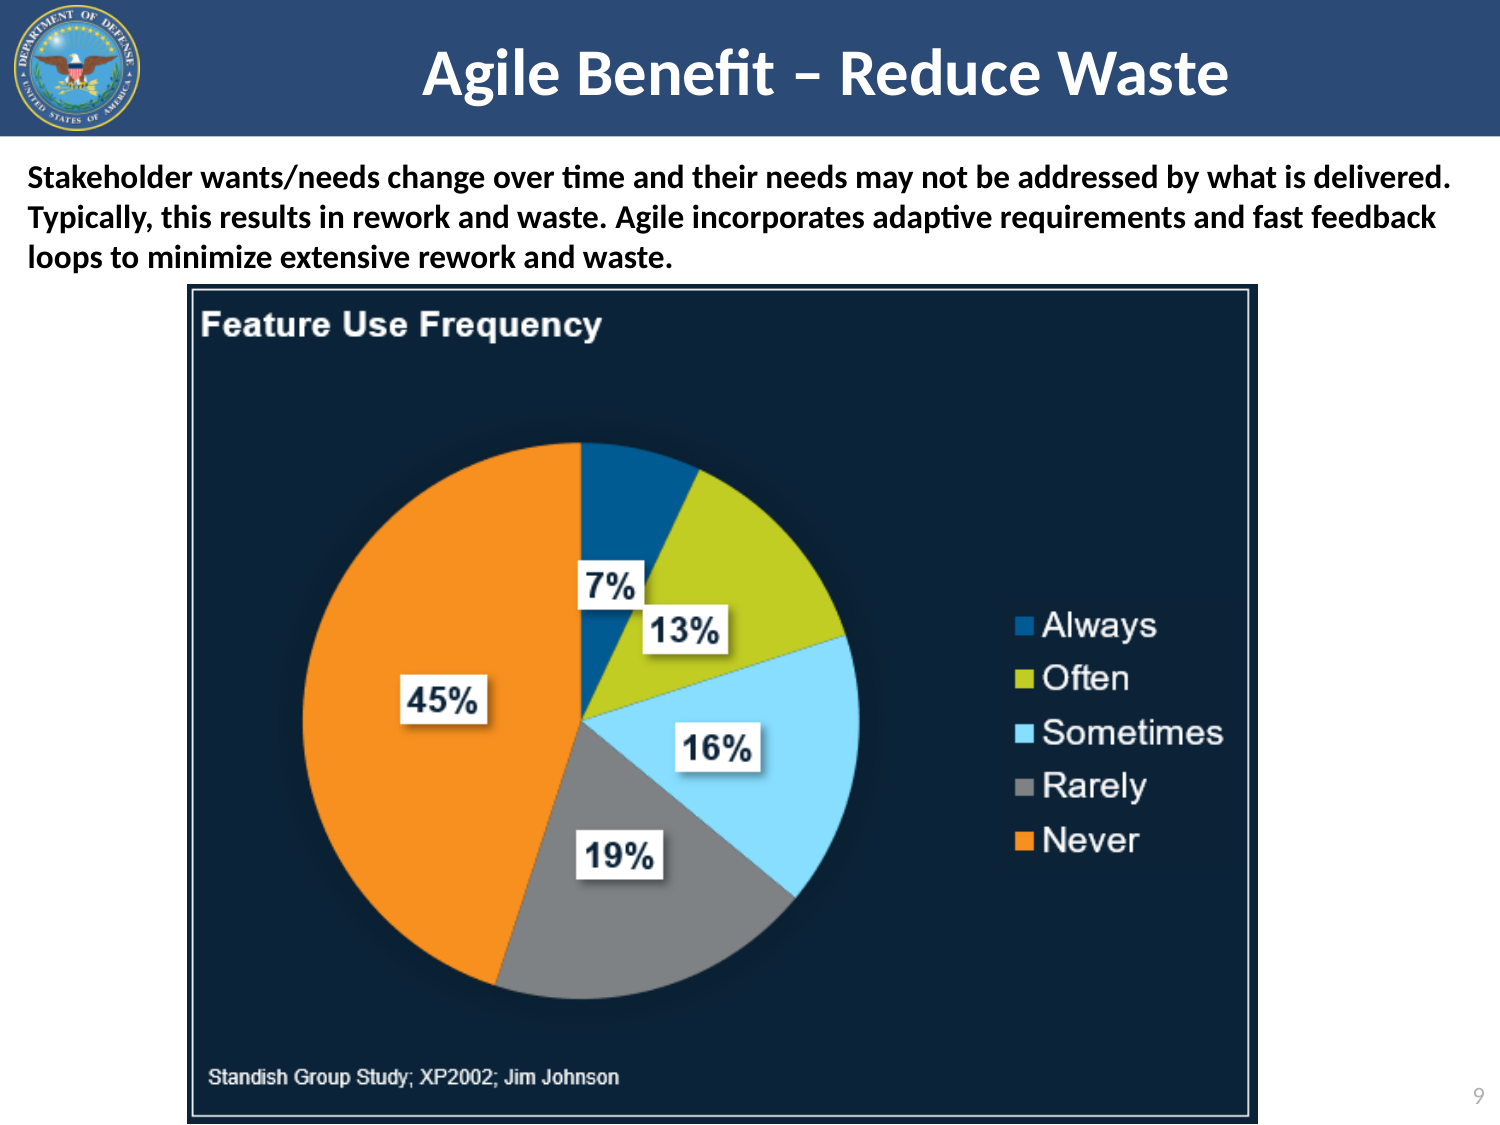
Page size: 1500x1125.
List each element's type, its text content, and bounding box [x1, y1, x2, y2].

slide_number 9 [1261, 1065, 1500, 1125]
title Agile Benefit – Reduce Waste [153, 0, 1500, 137]
text_box Stakeholder wants/needs change over time and their needs may not be addressed by what is delivered. Typically, this results in rework and waste. Agile incorporates adaptive requirements and fast feedback loops to minimize extensive rework and waste. [12, 147, 1475, 283]
picture [14, 5, 140, 131]
picture [187, 283, 1258, 1125]
